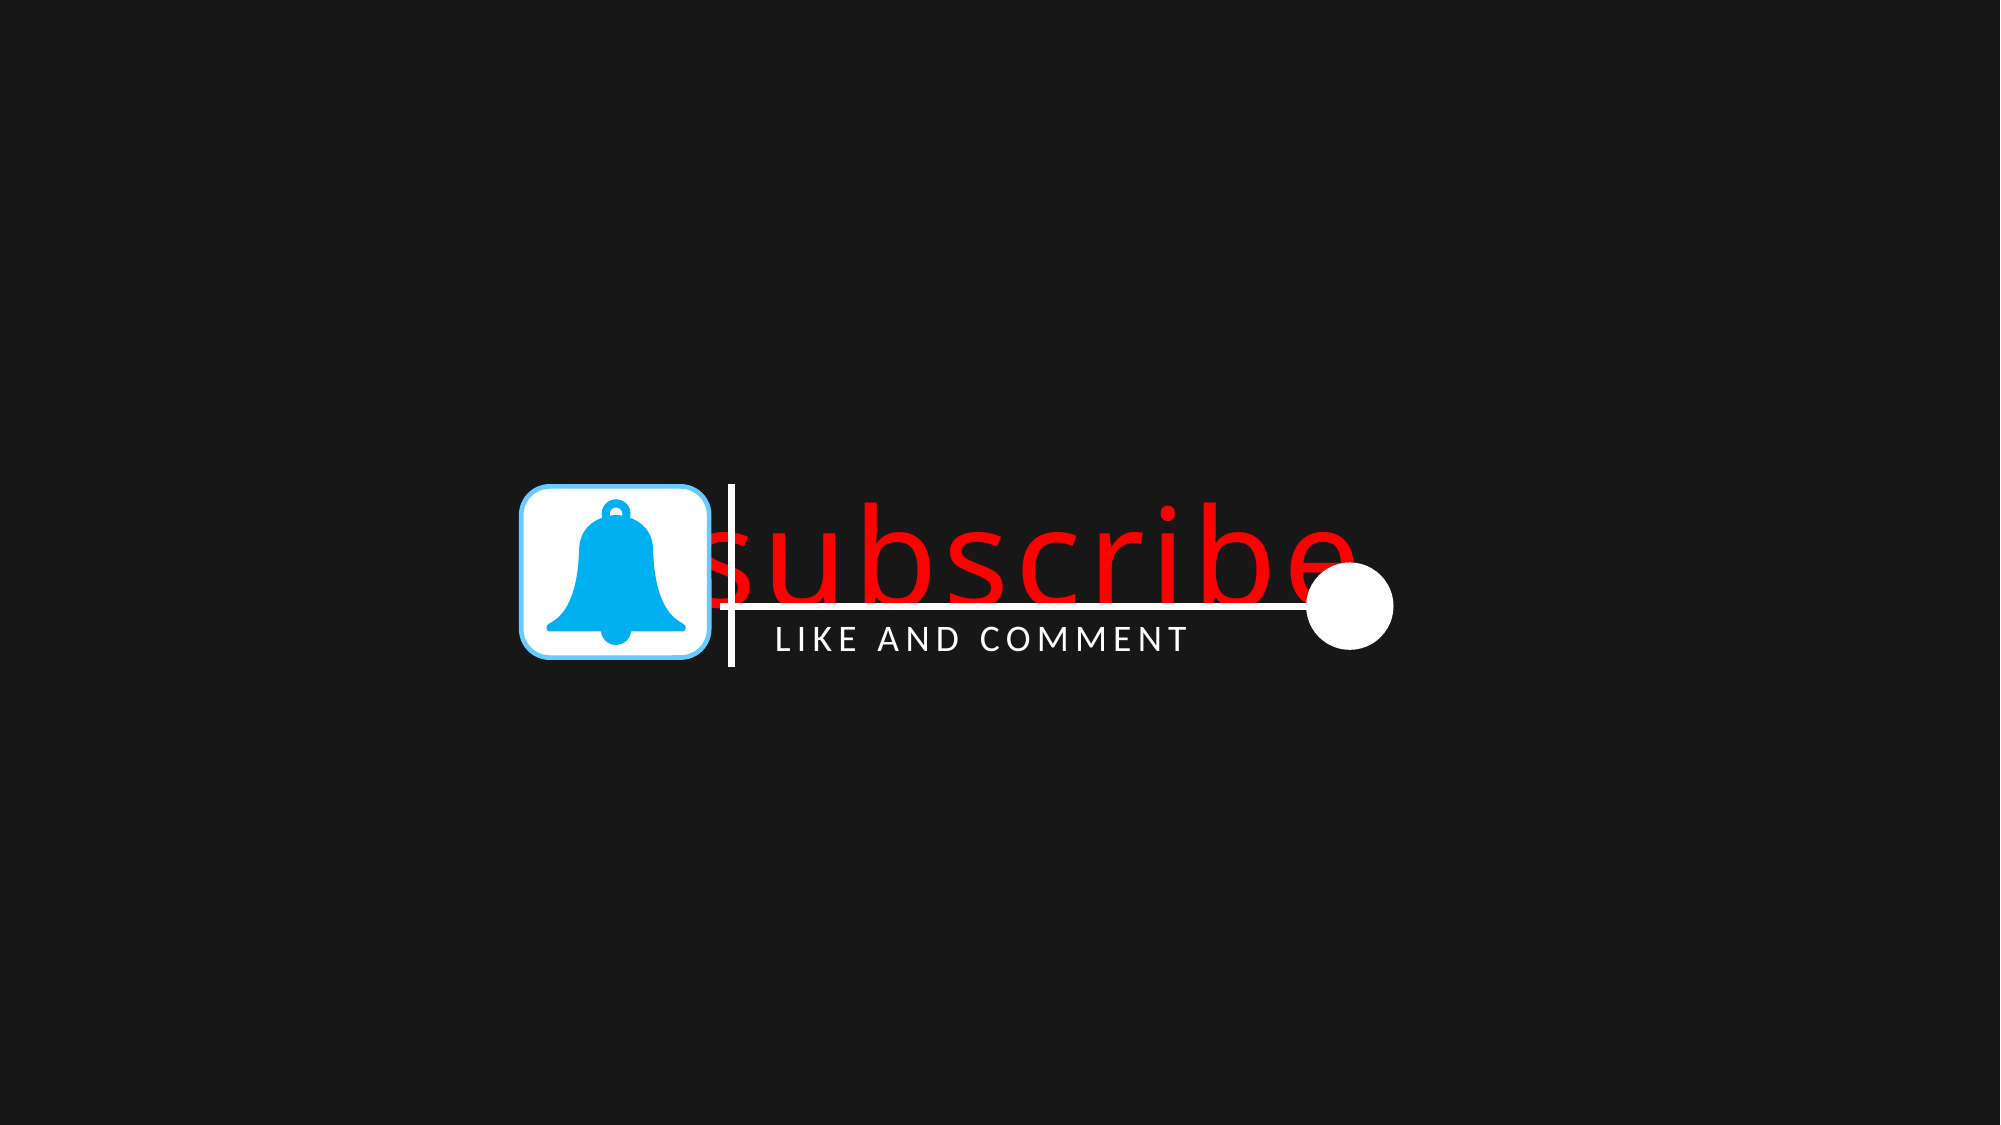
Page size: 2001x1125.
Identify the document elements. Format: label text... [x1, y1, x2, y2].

text_box LIKE AND COMMENT [760, 643, 1278, 667]
text_box [1305, 561, 1395, 651]
text_box subscribe [675, 462, 1377, 643]
text_box [546, 499, 686, 645]
text_box [520, 485, 711, 659]
